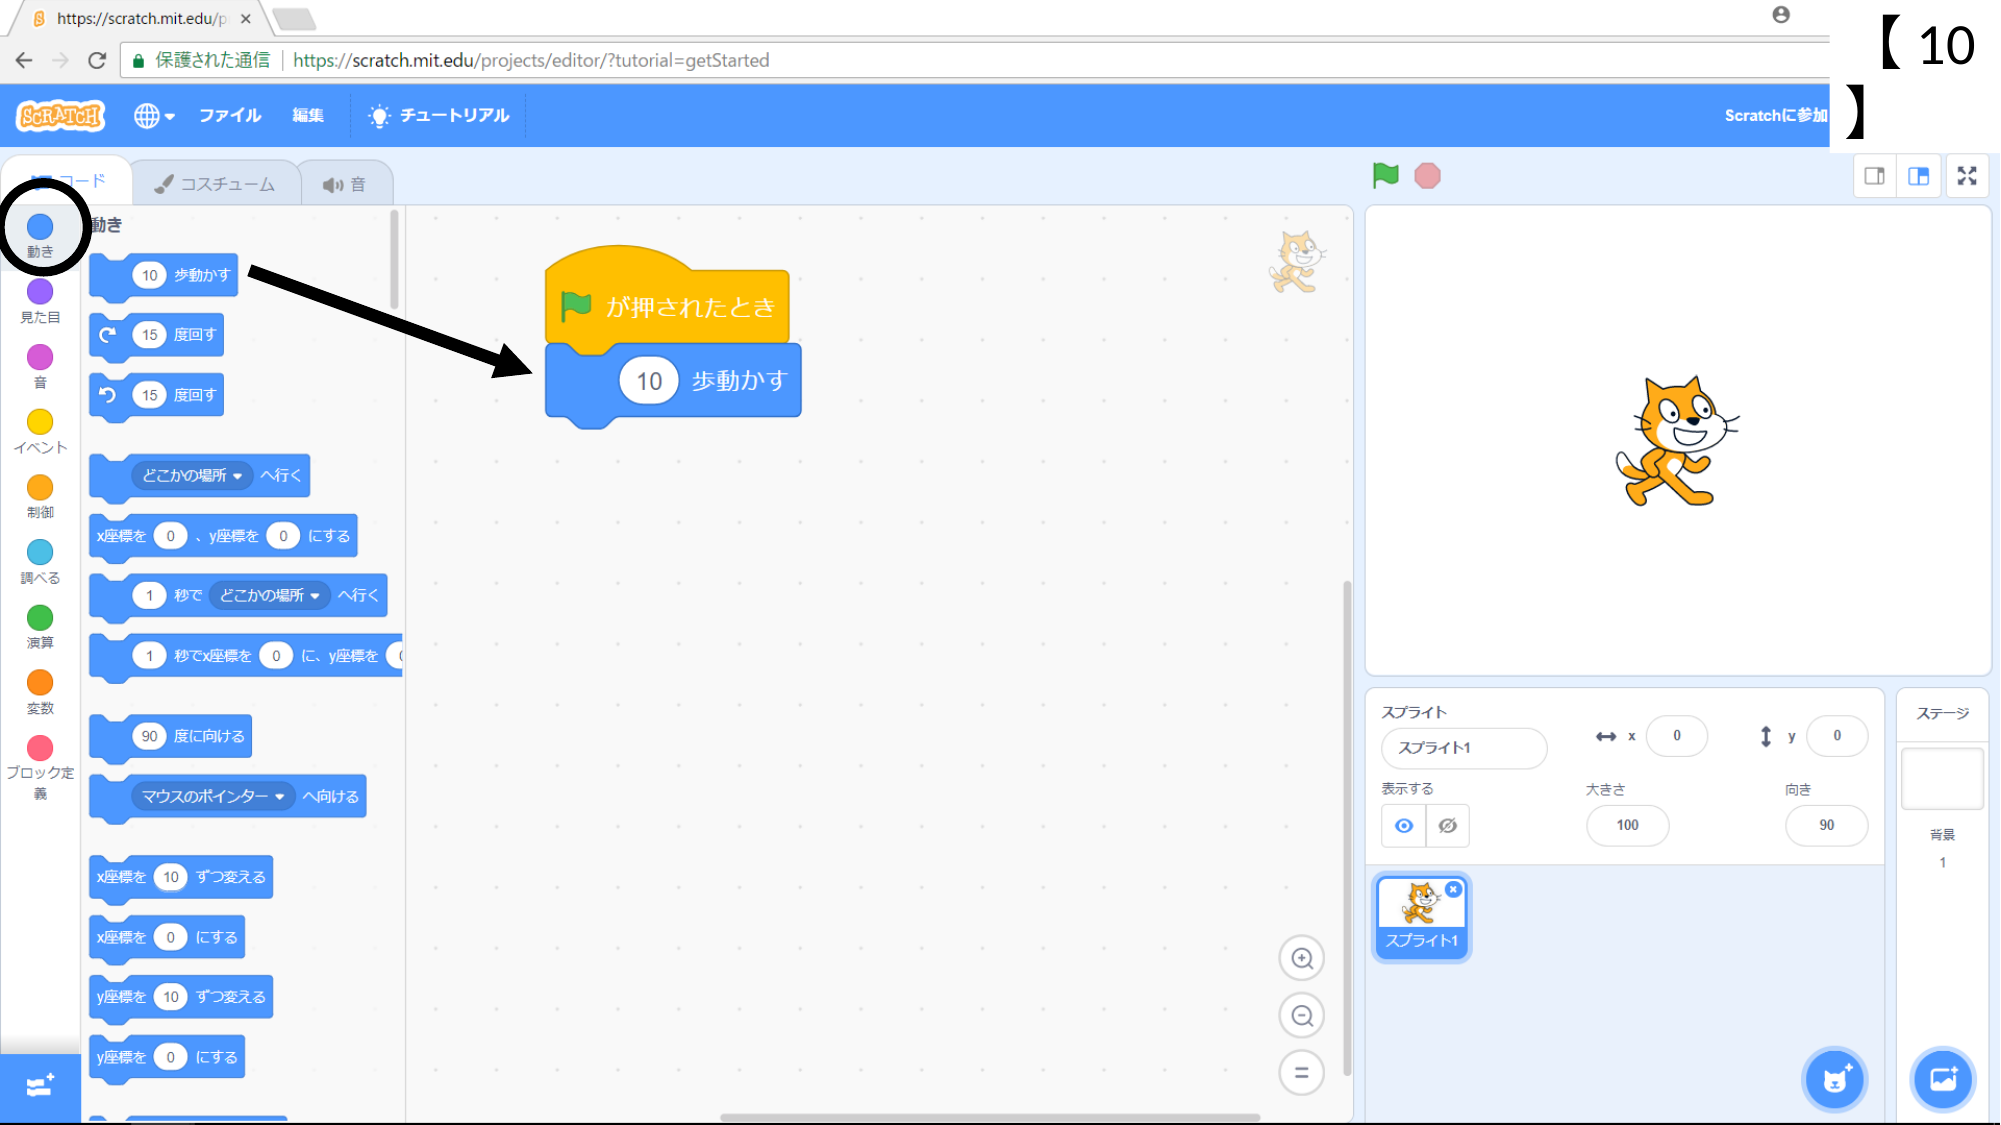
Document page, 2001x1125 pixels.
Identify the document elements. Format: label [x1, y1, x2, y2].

picture [0, 0, 2000, 1125]
text_box [249, 270, 533, 374]
